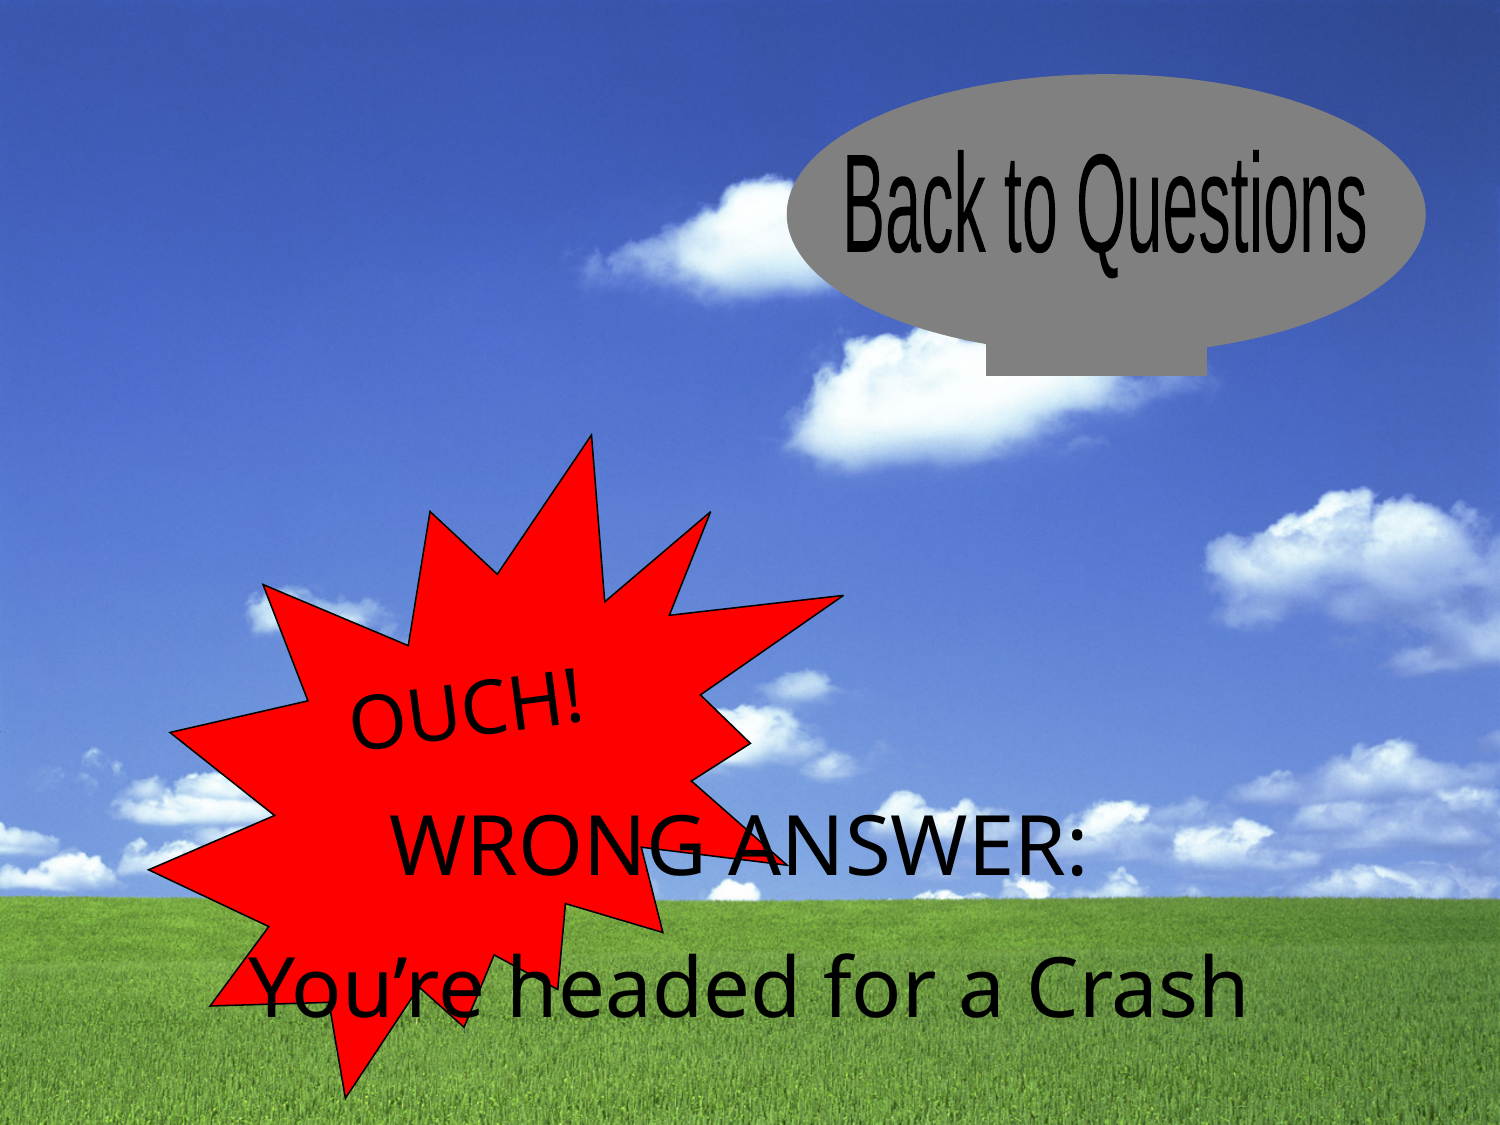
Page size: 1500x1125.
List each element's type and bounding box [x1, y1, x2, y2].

text_box [787, 74, 1426, 376]
picture [0, 0, 1500, 1125]
